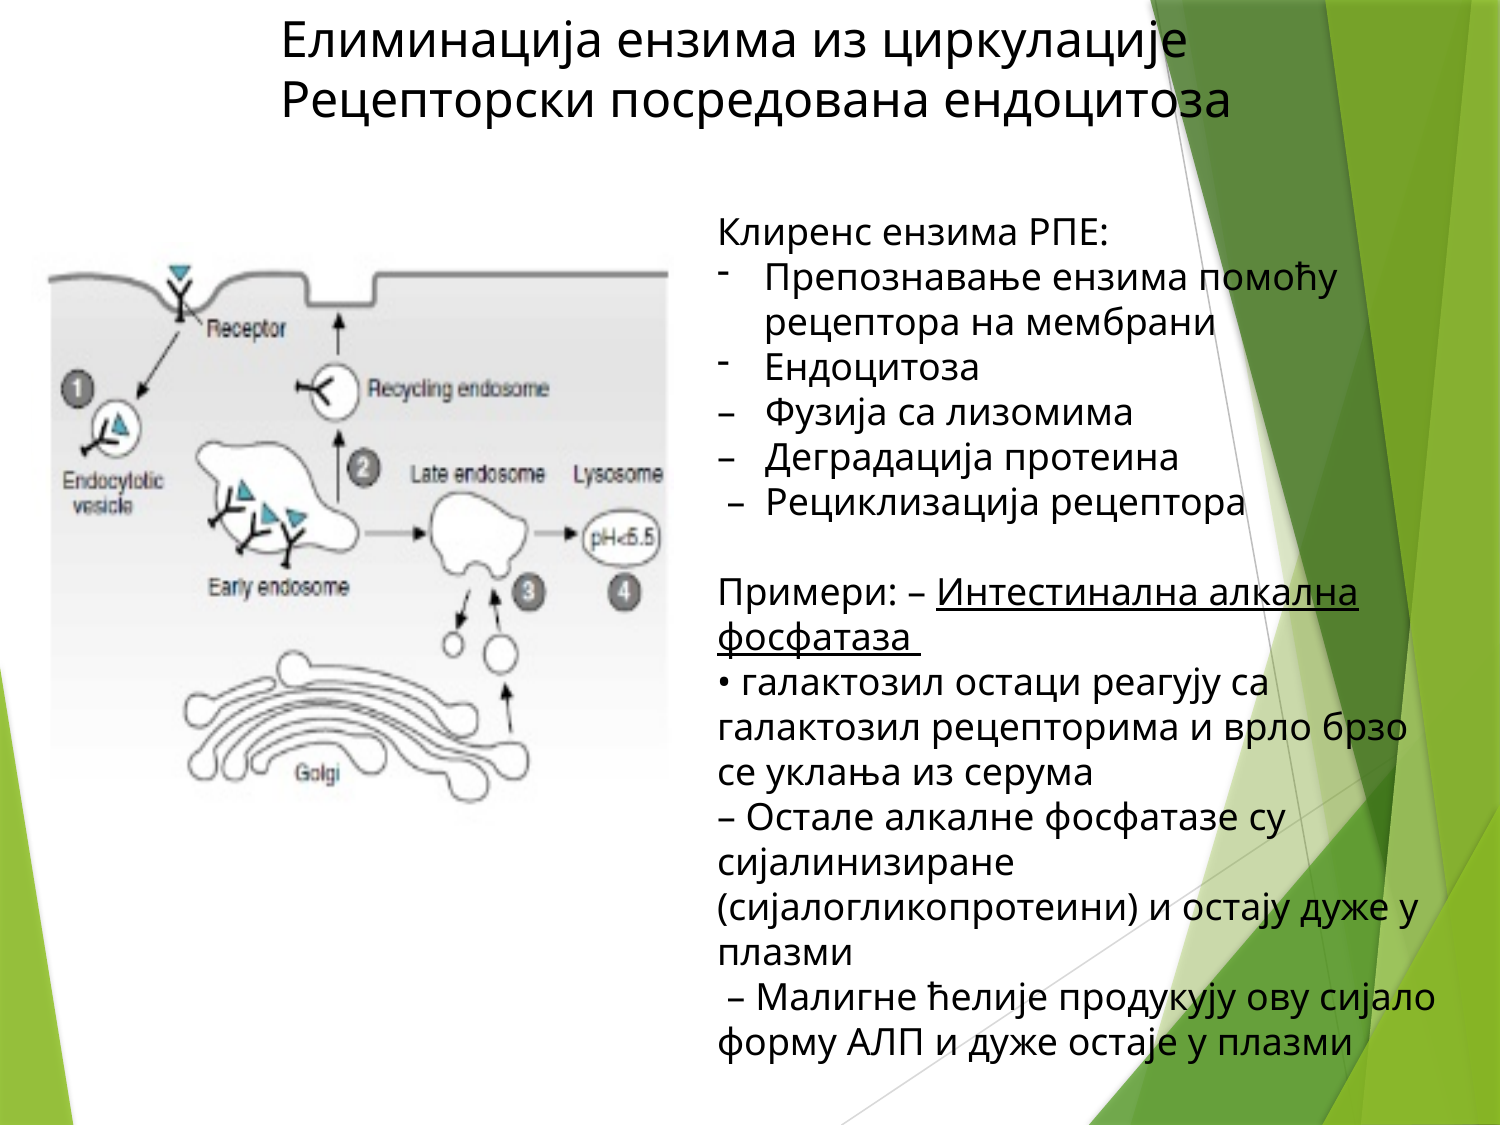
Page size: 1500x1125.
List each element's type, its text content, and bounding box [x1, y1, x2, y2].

text_box Елиминација ензима из циркулације Рецепторски посредована ендоцитоза [265, 0, 1261, 135]
text_box Клиренс ензима РПЕ: Препознавање ензима помоћу рецептора на мембрани Ендоцитоза – Фузија са лизомима – Деградација протеина – Рециклизација рецептора Примери: – Интестинална алкална фосфатаза • галактозил остаци реагују са галактозил рецепторима и врло брзо се уклања из серума – Остале алкалне фосфатазе су сијалинизиране (сијалогликопротеини) и остају дуже у плазми – Малигне ћелије продукују ову сијало форму АЛП и дуже остаје у плазми [702, 200, 1453, 1071]
picture [31, 242, 675, 842]
